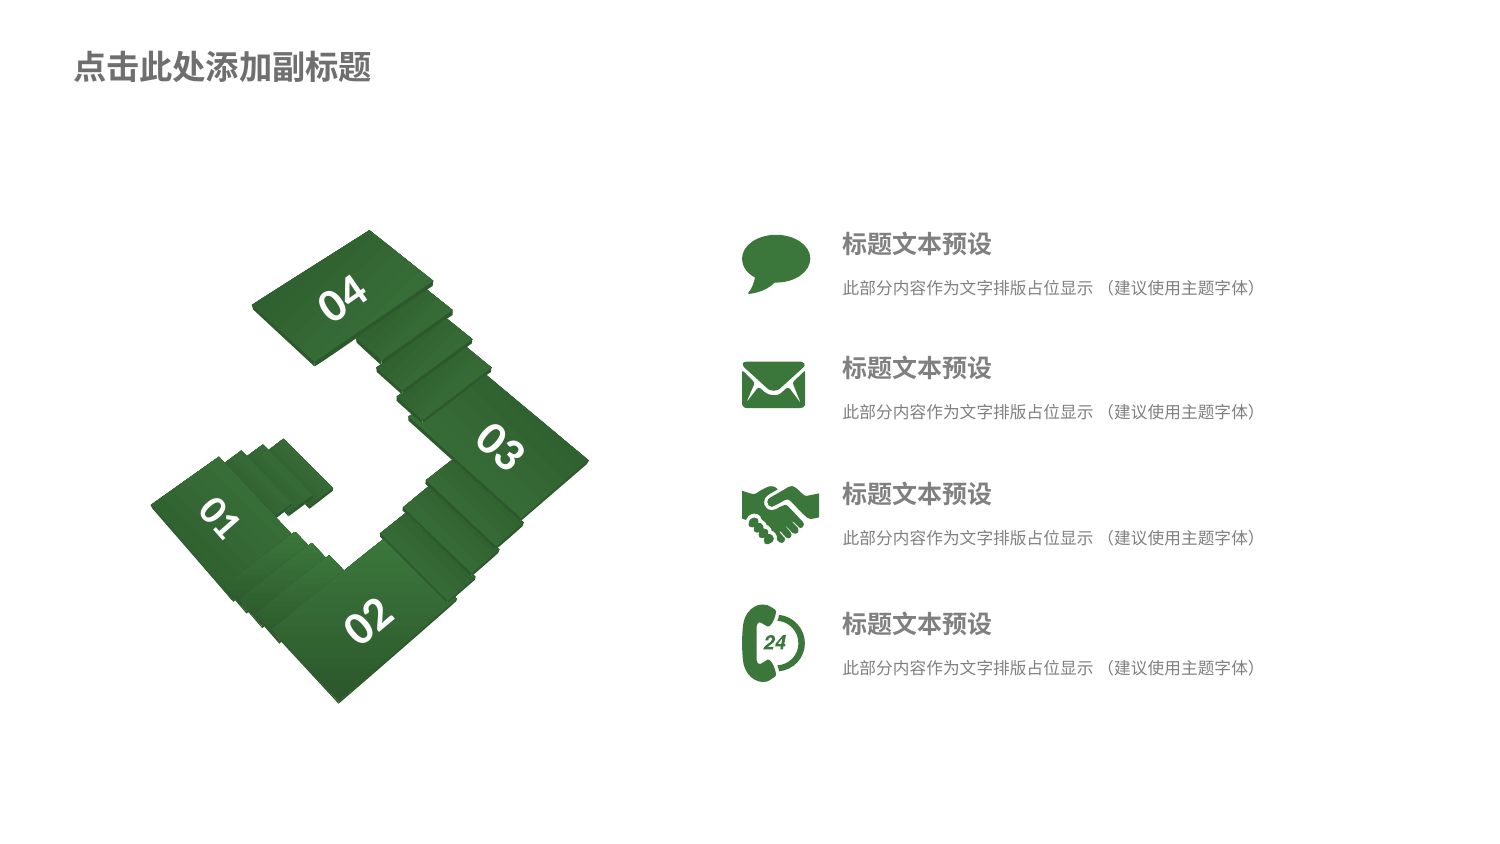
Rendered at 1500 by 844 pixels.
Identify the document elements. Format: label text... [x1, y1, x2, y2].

text_box [748, 517, 774, 545]
text_box [742, 371, 806, 409]
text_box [818, 222, 1366, 308]
text_box [777, 614, 805, 672]
text_box [742, 361, 805, 391]
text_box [818, 603, 1366, 688]
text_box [818, 346, 1366, 432]
text_box [767, 486, 813, 519]
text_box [818, 472, 1366, 558]
text_box [742, 486, 804, 543]
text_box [150, 229, 589, 704]
text_box [742, 604, 776, 682]
text_box [742, 234, 811, 294]
text_box 点击此处添加副标题 [53, 36, 786, 97]
text_box [775, 635, 786, 650]
